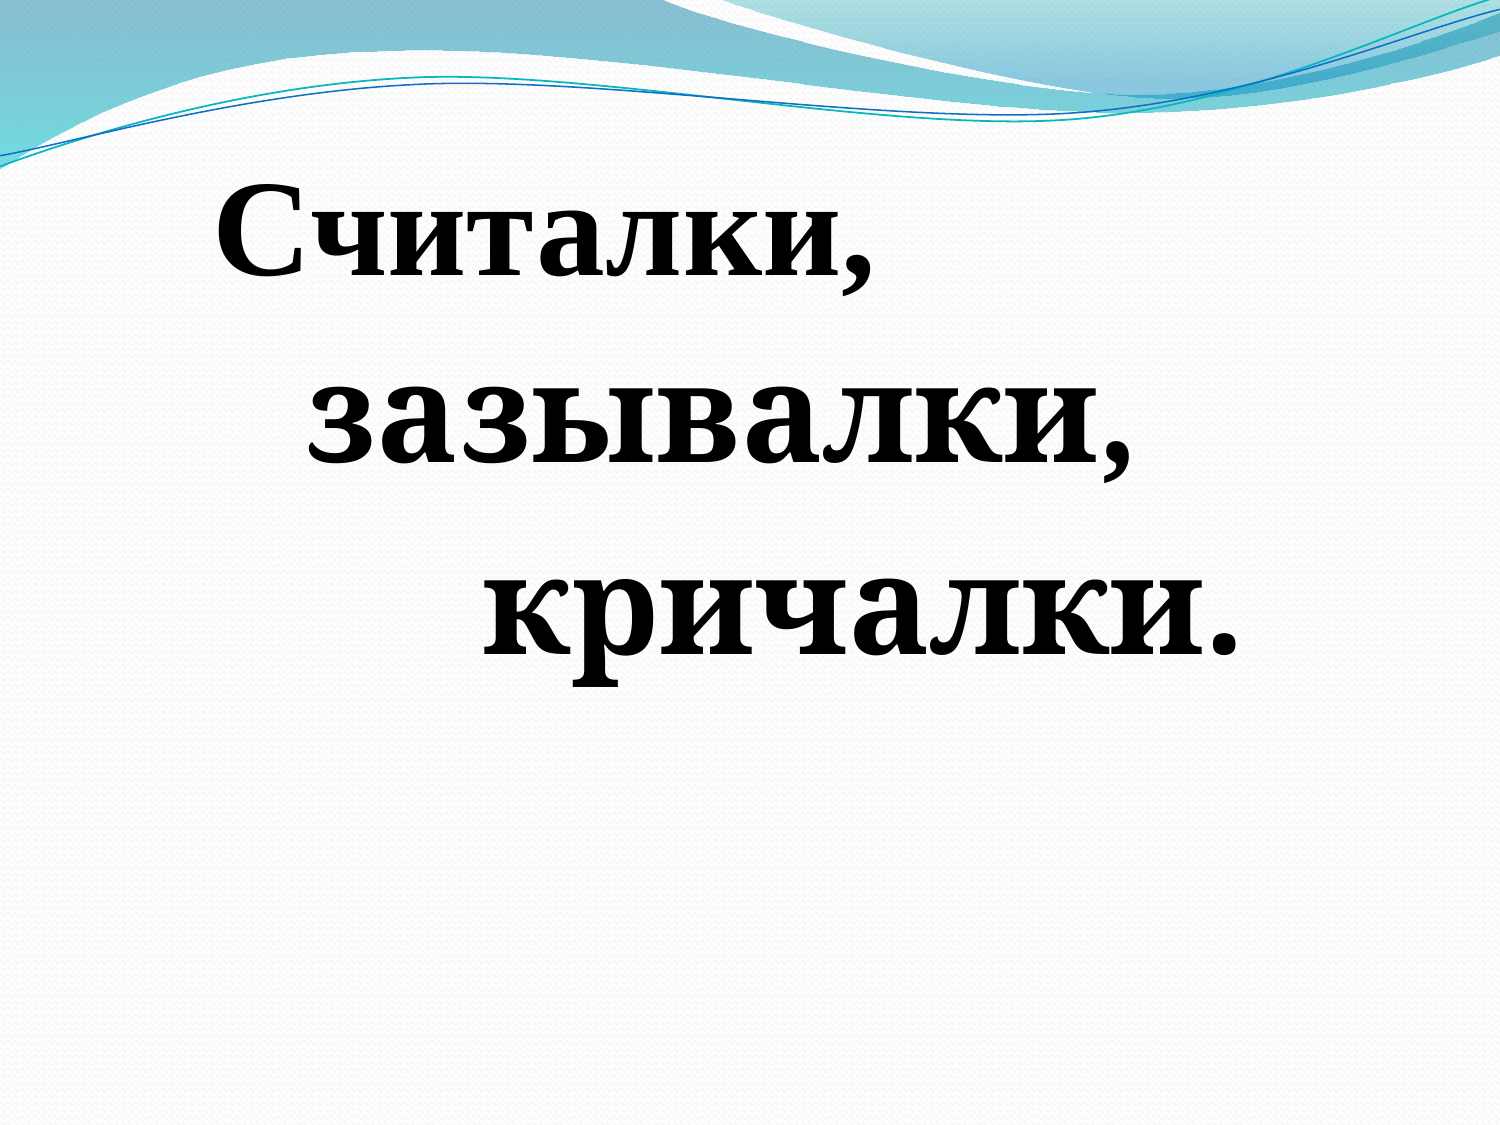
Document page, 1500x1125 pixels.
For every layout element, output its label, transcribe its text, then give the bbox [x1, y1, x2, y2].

list зазывалки, кричалки. [75, 317, 1425, 1038]
title Считалки, [75, 115, 1425, 303]
